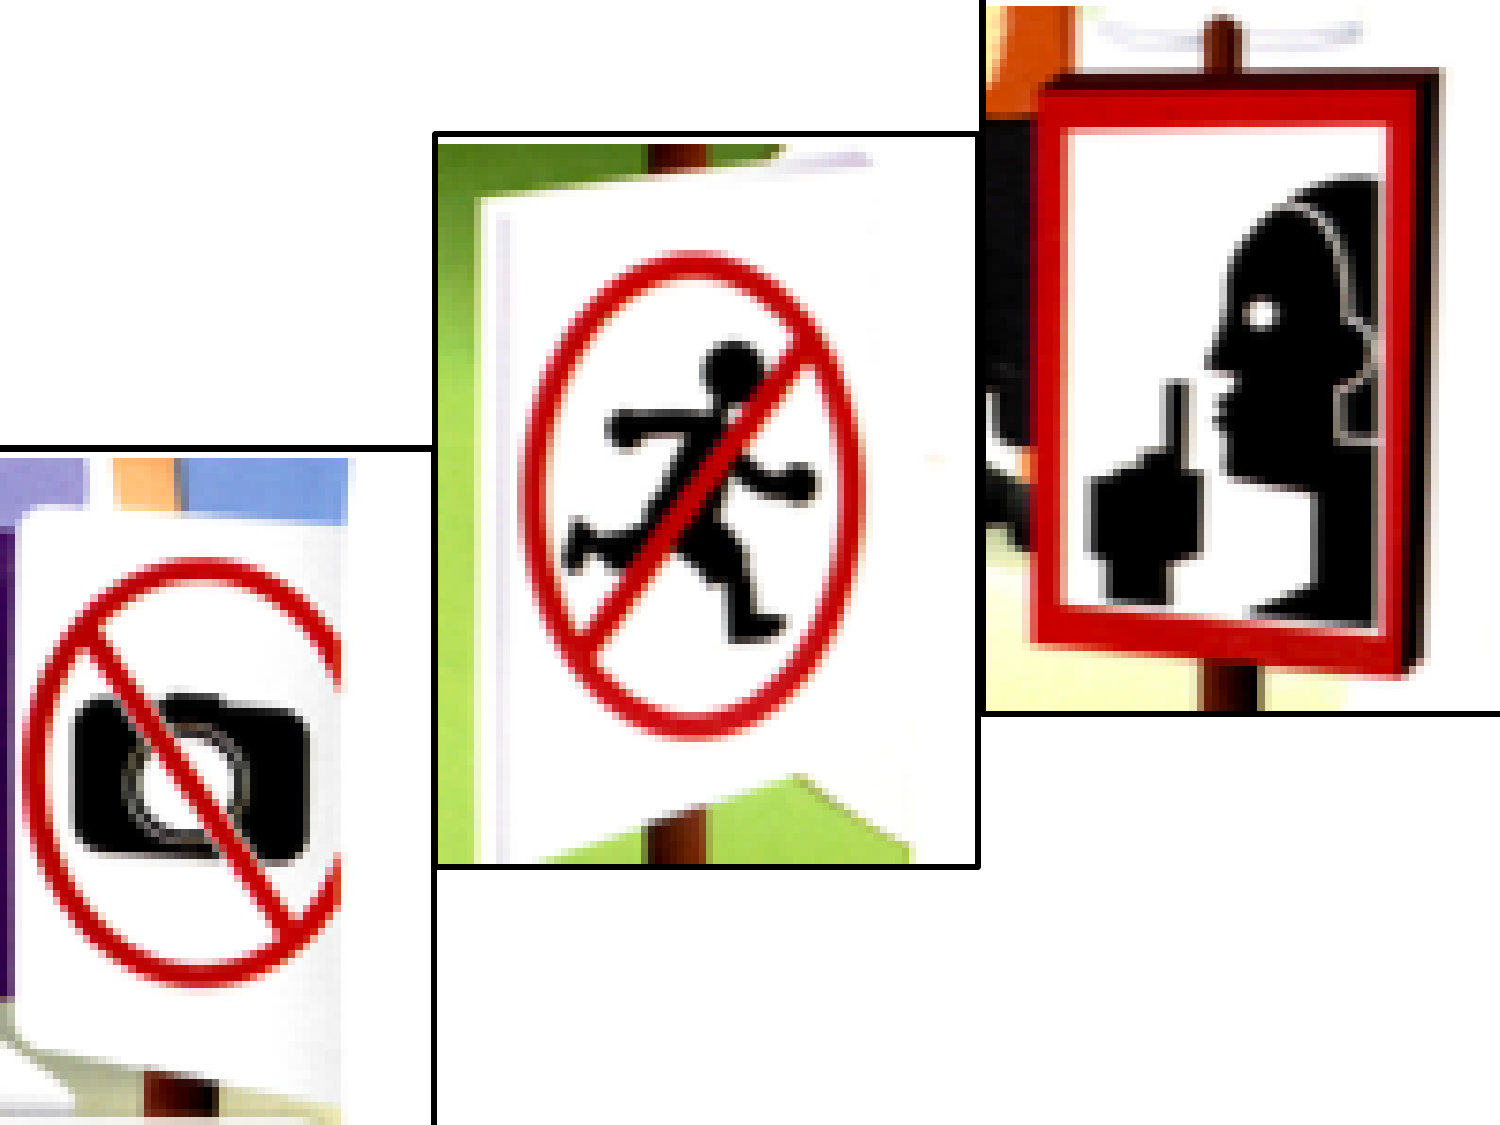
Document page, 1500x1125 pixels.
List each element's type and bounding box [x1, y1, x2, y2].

picture [985, 0, 1500, 712]
picture [0, 451, 432, 1125]
picture [437, 137, 976, 865]
